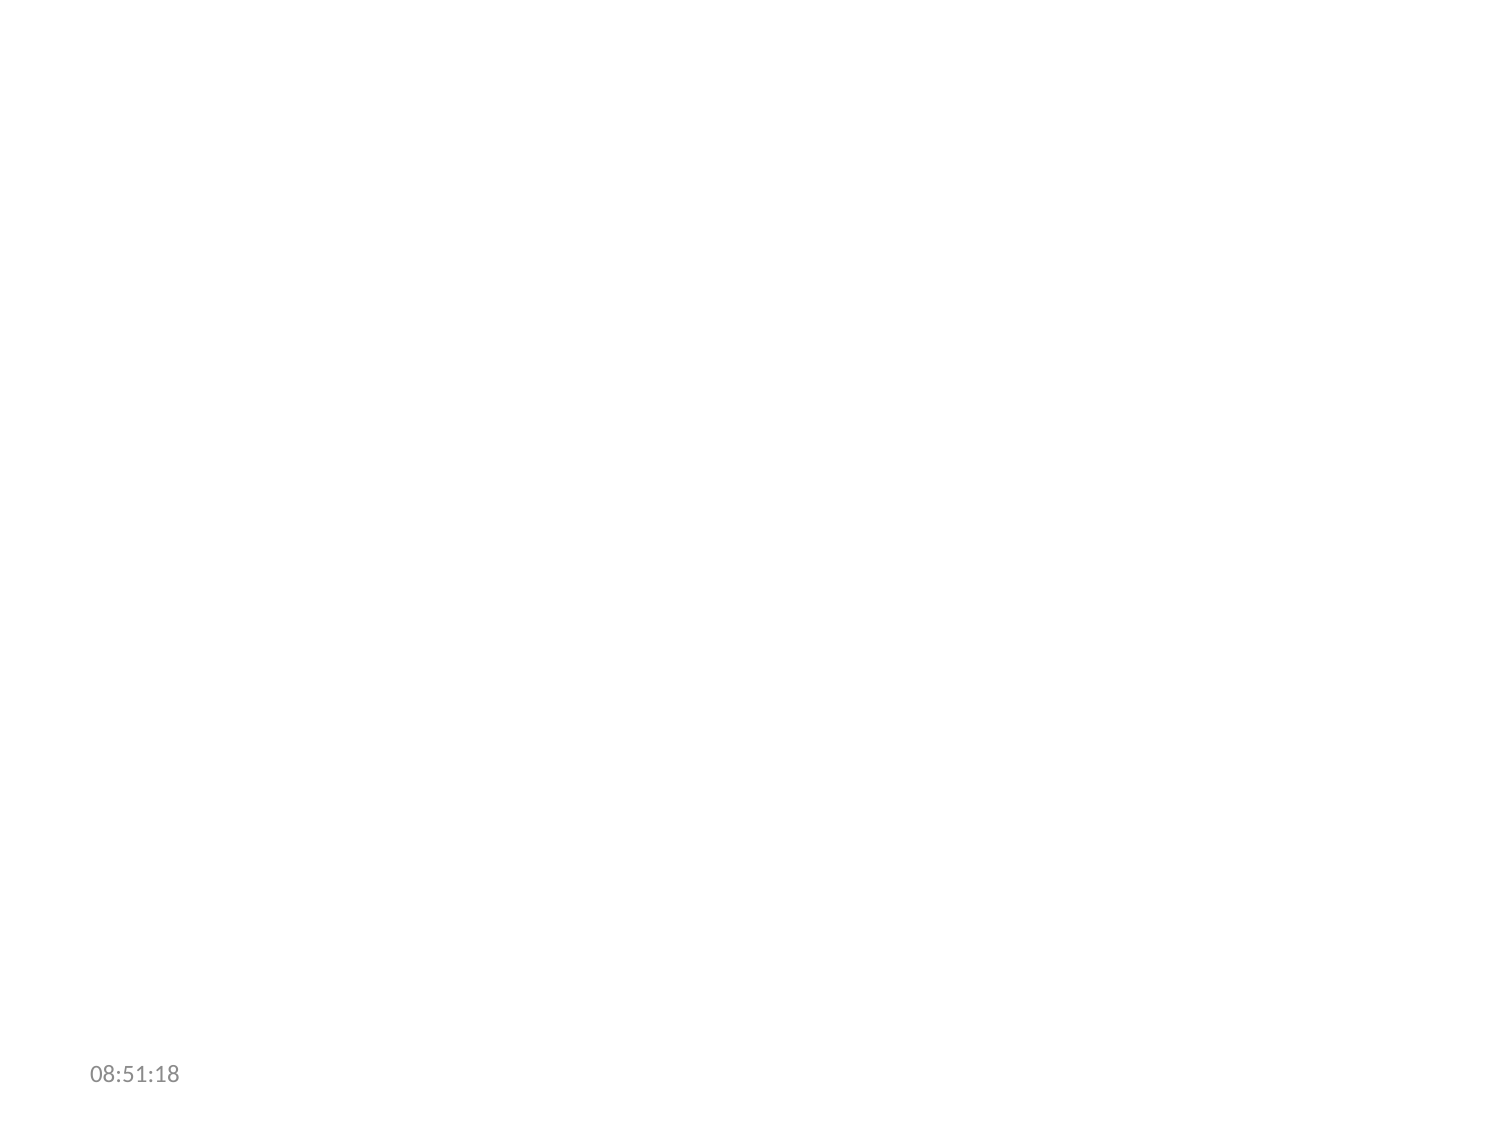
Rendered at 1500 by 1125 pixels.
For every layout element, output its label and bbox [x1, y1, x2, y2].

slide_number [75, 1042, 425, 1103]
